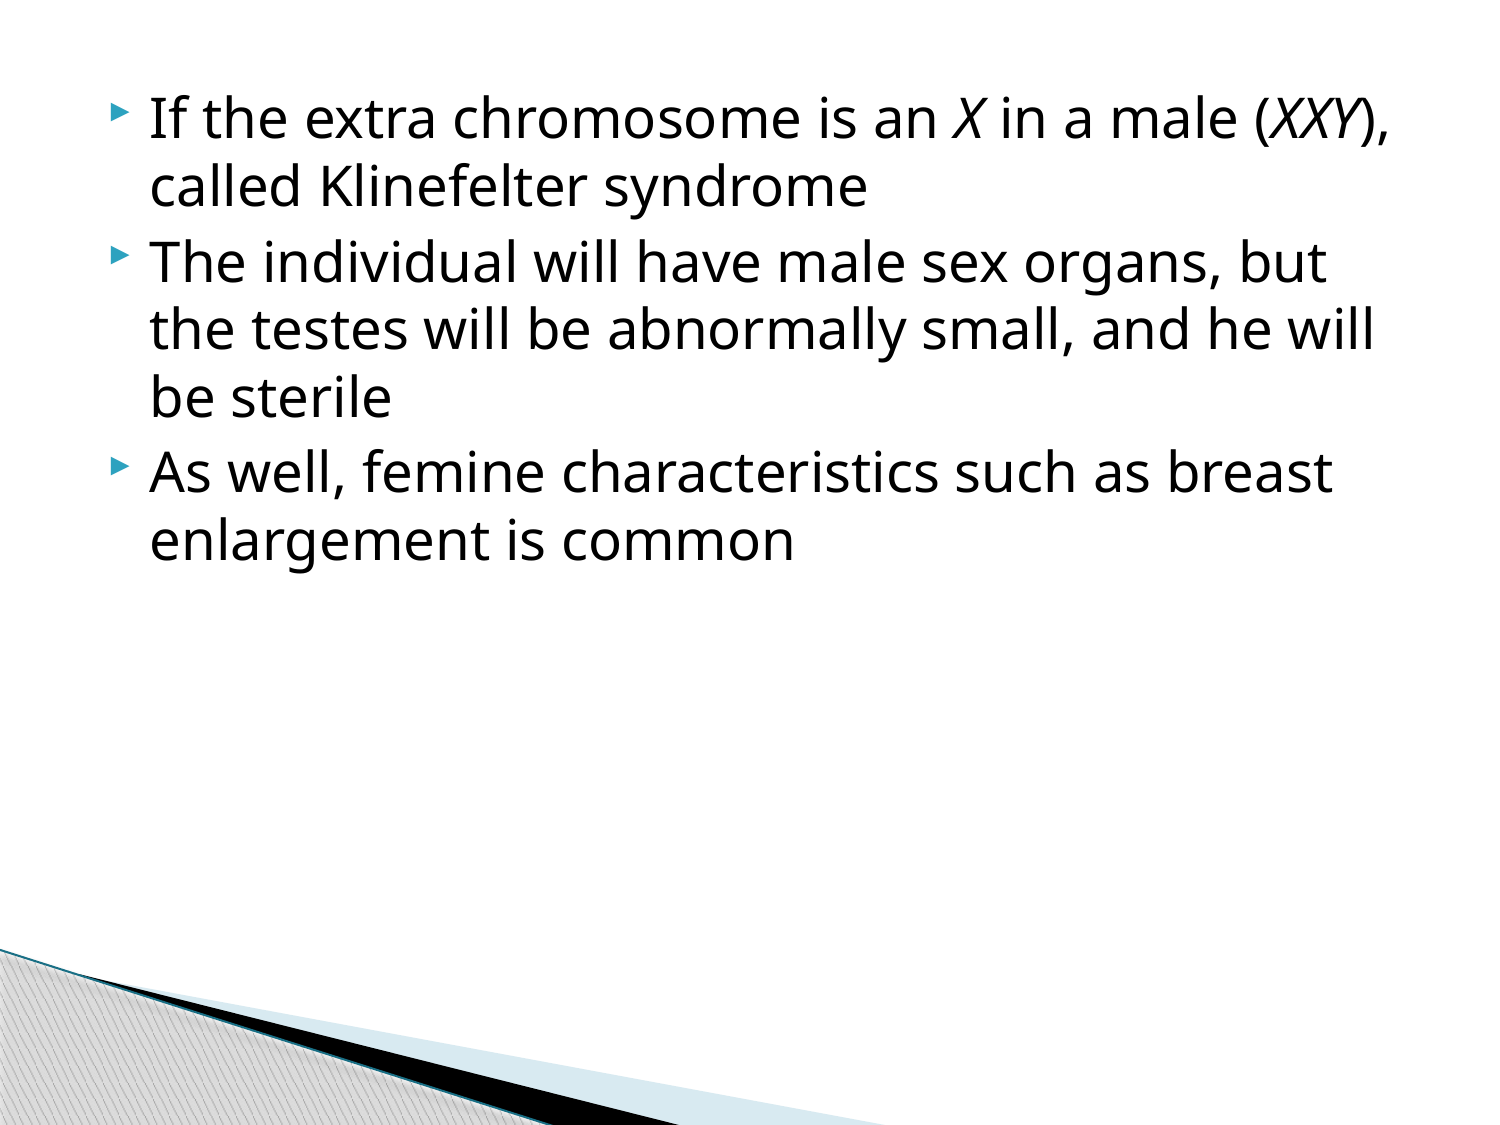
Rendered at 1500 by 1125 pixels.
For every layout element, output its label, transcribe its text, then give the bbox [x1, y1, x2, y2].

list If the extra chromosome is an X in a male (XXY), called Klinefelter syndrome The individual will have male sex organs, but the testes will be abnormally small, and he will be sterile As well, femine characteristics such as breast enlargement is common [75, 75, 1425, 986]
